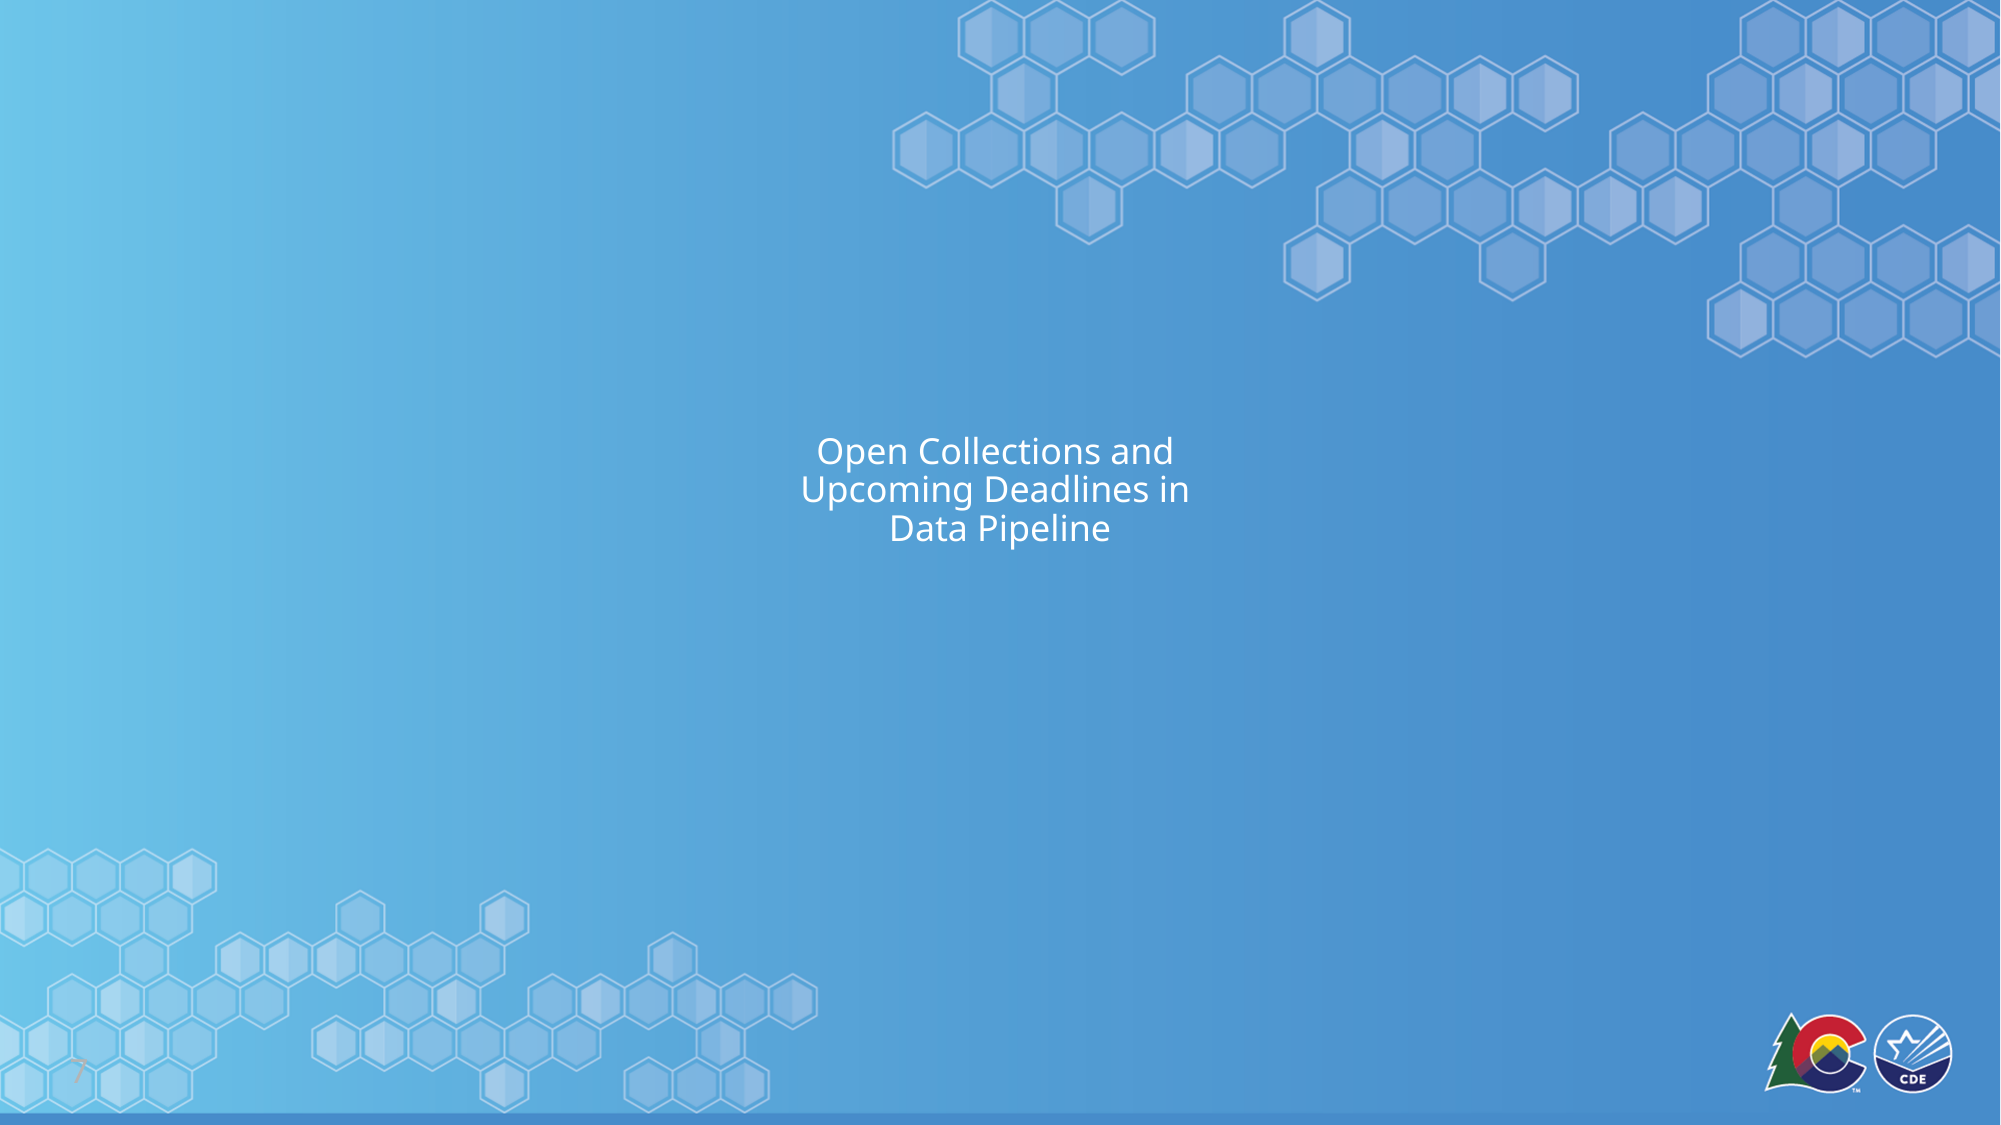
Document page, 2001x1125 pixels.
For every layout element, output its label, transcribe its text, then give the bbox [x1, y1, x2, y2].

slide_number 7 [54, 1042, 191, 1103]
title Open Collections and Upcoming Deadlines in Data Pipeline [0, 425, 2000, 600]
picture [0, 0, 2001, 1125]
